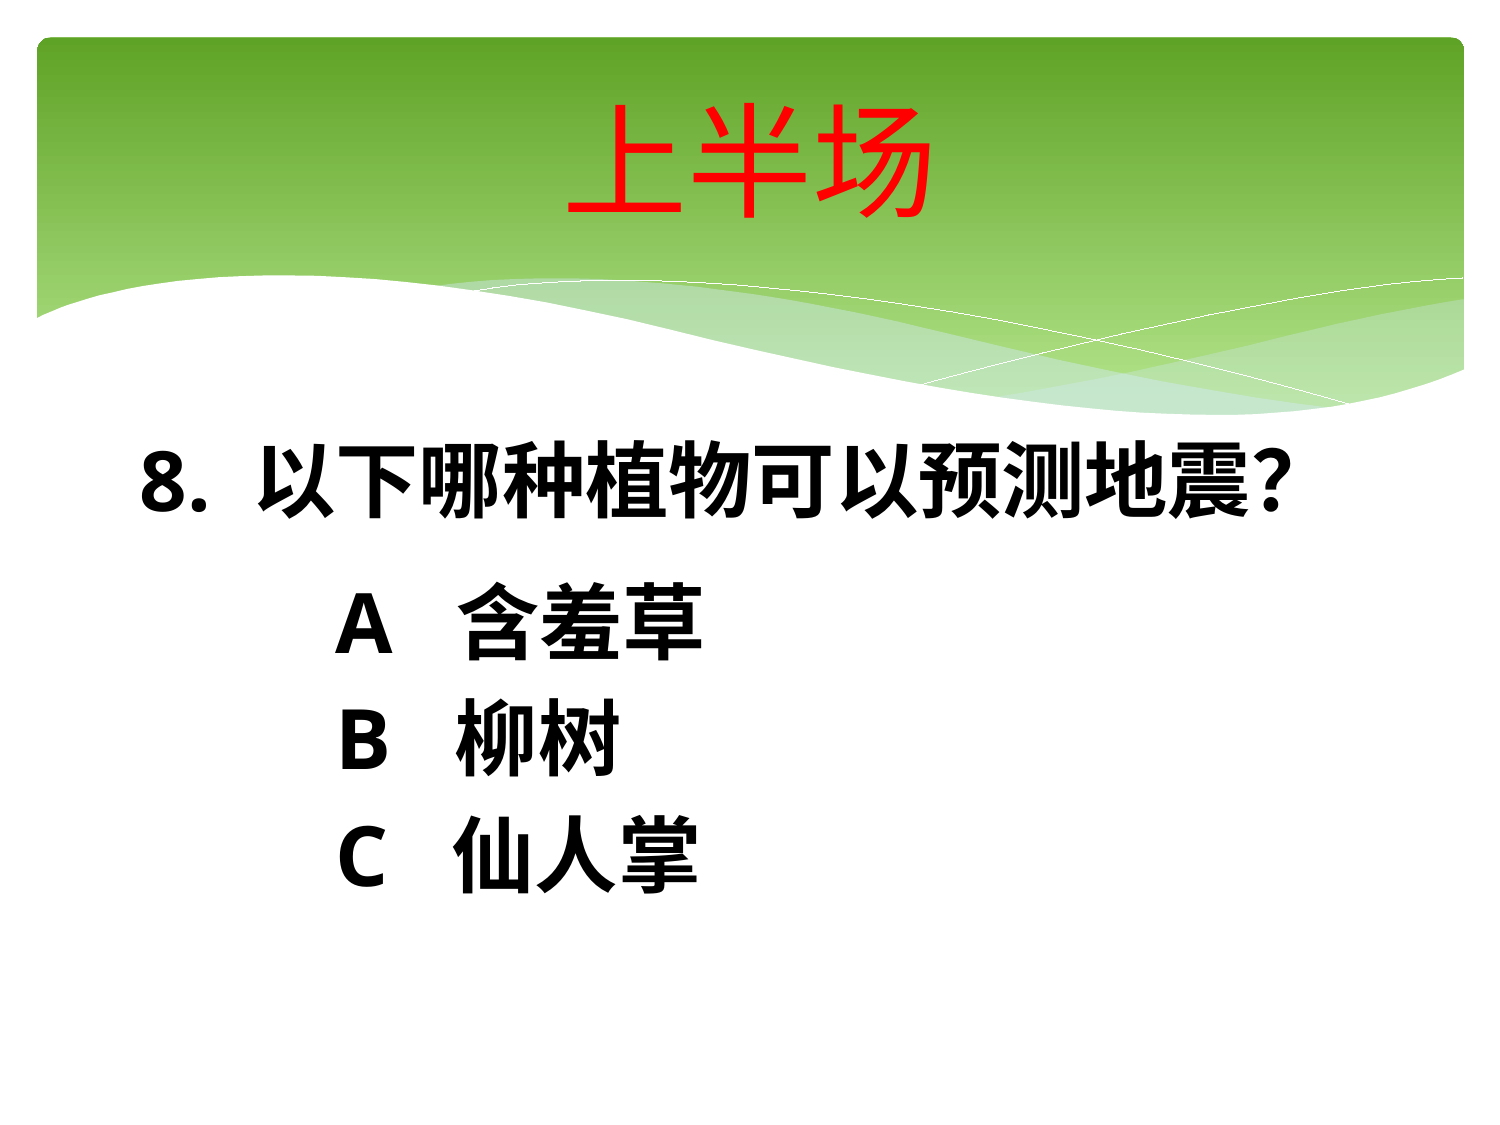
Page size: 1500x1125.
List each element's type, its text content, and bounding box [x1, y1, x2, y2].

title 上半场 [75, 55, 1425, 261]
list 8. 以下哪种植物可以预测地震？ A 含羞草 B 柳树 C 仙人掌 [124, 420, 1495, 1029]
